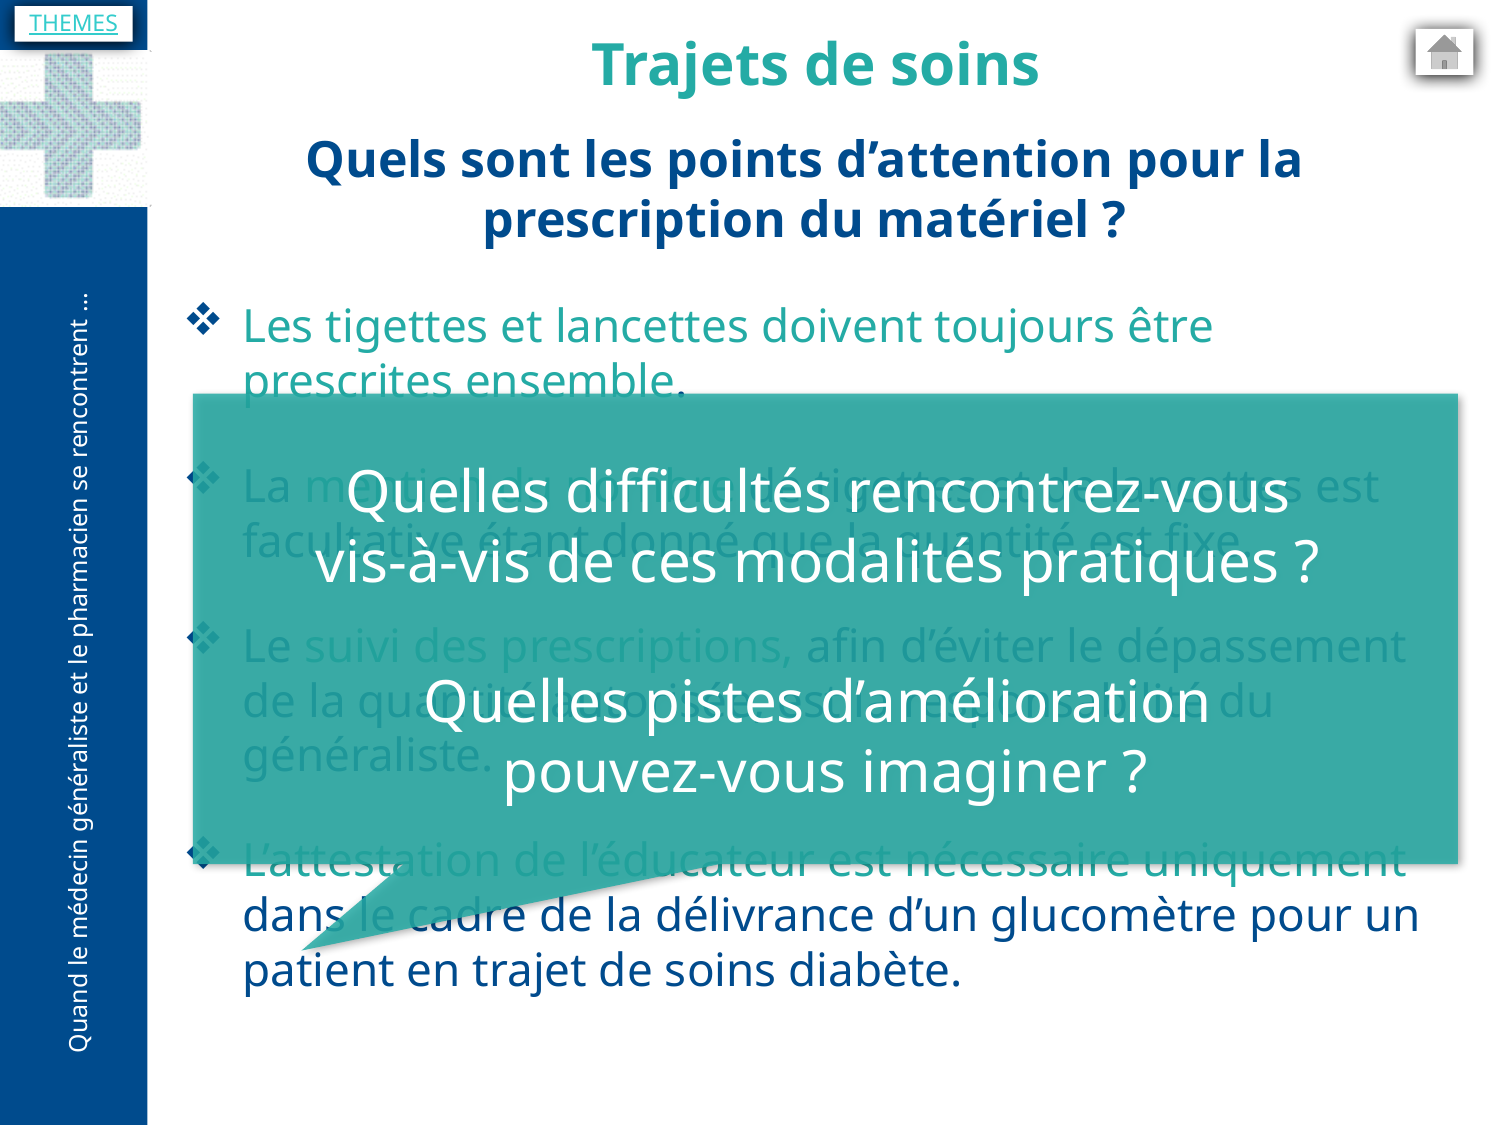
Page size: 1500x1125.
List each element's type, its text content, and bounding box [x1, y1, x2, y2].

list Trajets de soins [174, 28, 1458, 120]
text_box Quelles difficultés rencontrez-vous vis-à-vis de ces modalités pratiques ? Quelles pistes d’amélioration pouvez-vous imaginer ? [192, 392, 1459, 952]
text_box THEMES [14, 5, 134, 42]
list Les tigettes et lancettes doivent toujours être prescrites ensemble. La mention du nombre de tigettes et de lancettes est facultative étant donné que la quantité est fixe. Le suivi des prescriptions, afin d’éviter le dépassement de la quantité autorisée, est la responsabilité du généraliste. L’attestation de l’éducateur est nécessaire uniquement dans le cadre de la délivrance d’un glucomètre pour un patient en trajet de soins diabète. [167, 289, 1442, 1125]
picture [0, 50, 152, 207]
text_box Quels sont les points d’attention pour la prescription du matériel ? [151, 120, 1458, 255]
text_box [1415, 28, 1474, 76]
